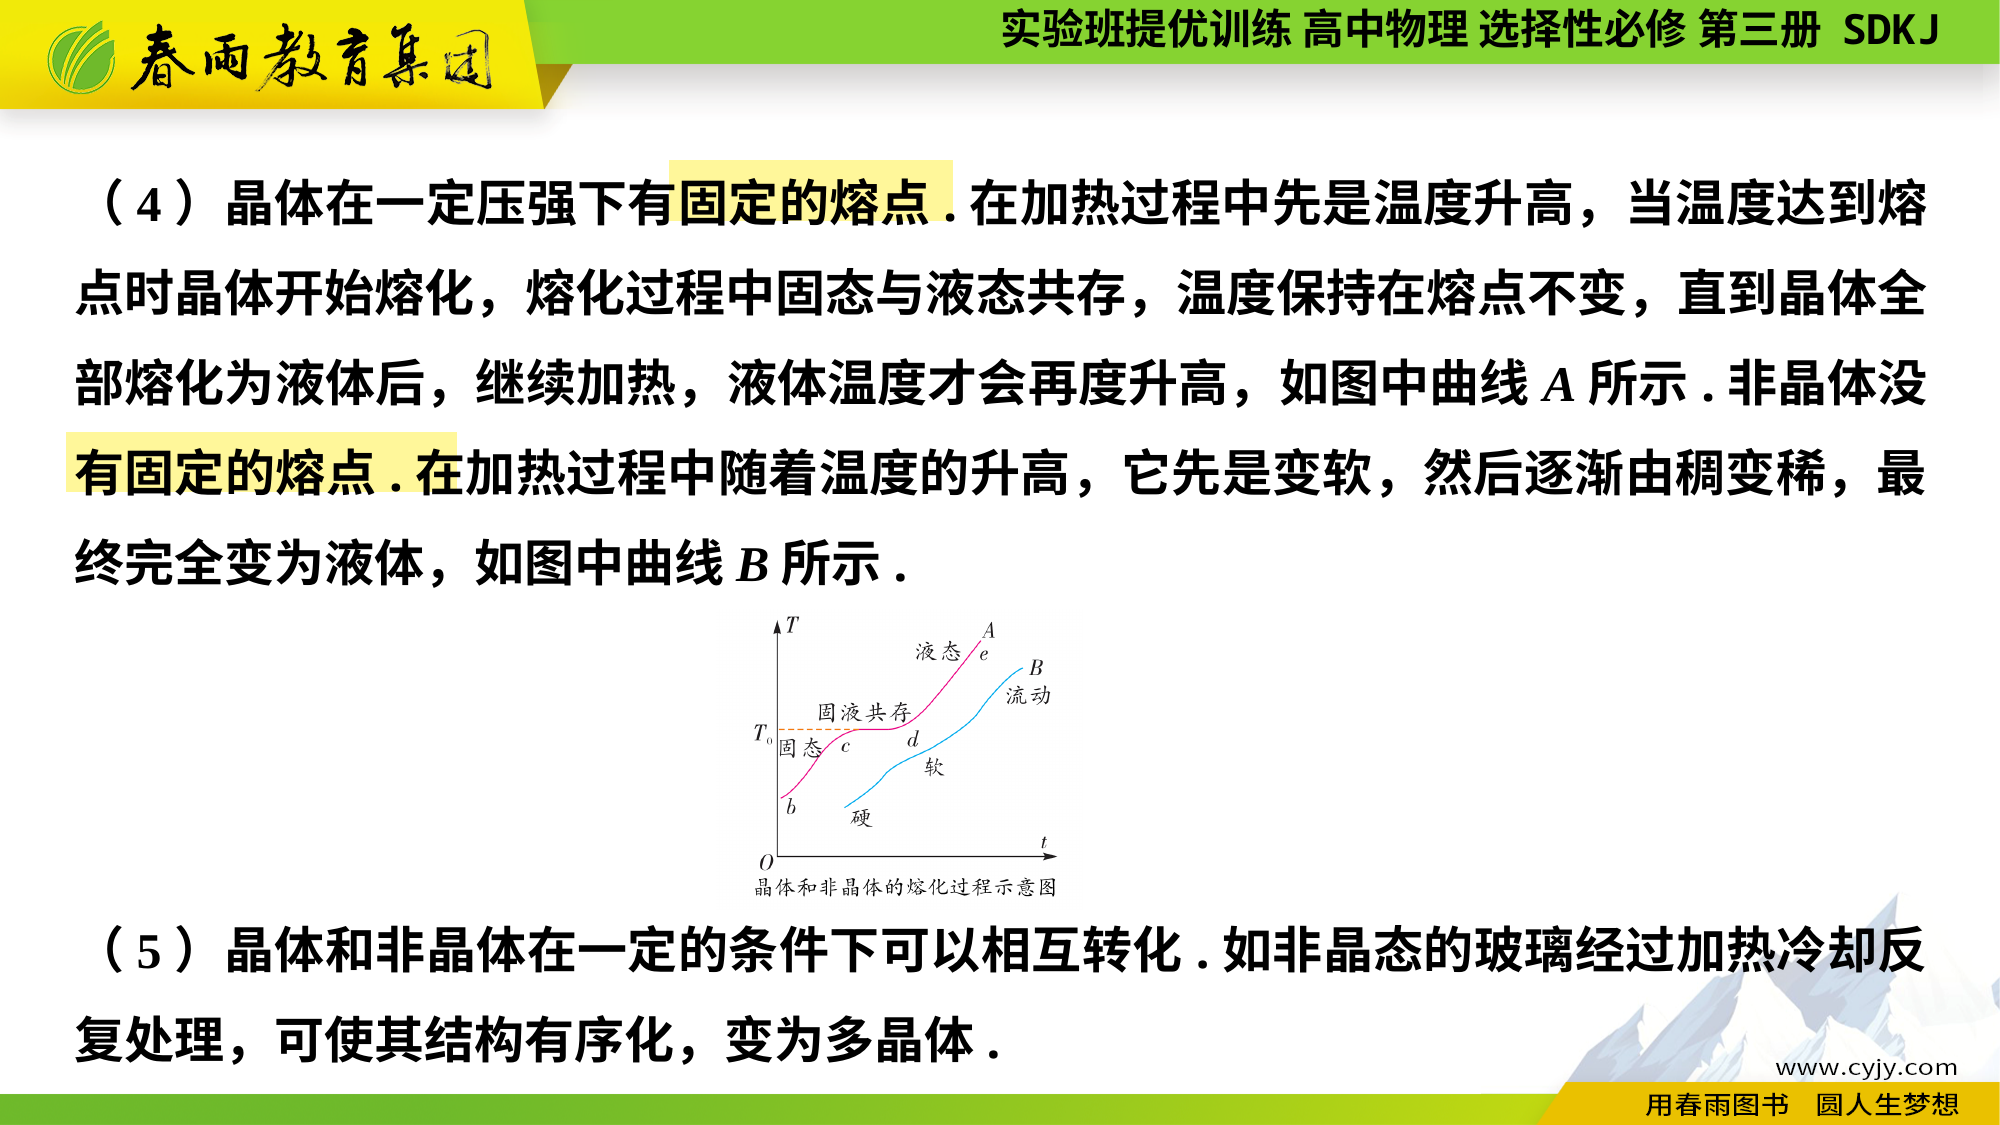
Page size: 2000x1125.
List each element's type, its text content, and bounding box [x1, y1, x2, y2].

list （4）晶体在一定压强下有固定的熔点.在加热过程中先是温度升高，当温度达到熔点时晶体开始熔化，熔化过程中固态与液态共存，温度保持在熔点不变，直到晶体全部熔化为液体后，继续加热，液体温度才会再度升高，如图中曲线A所示.非晶体没有固定的熔点.在加热过程中随着温度的升高，它先是变软，然后逐渐由稠变稀，最终完全变为液体，如图中曲线B所示. [59, 134, 1944, 593]
picture [0, 0, 2000, 1125]
text_box （5）晶体和非晶体在一定的条件下可以相互转化.如非晶态的玻璃经过加热冷却反复处理，可使其结构有序化，变为多晶体. [59, 881, 1944, 1077]
